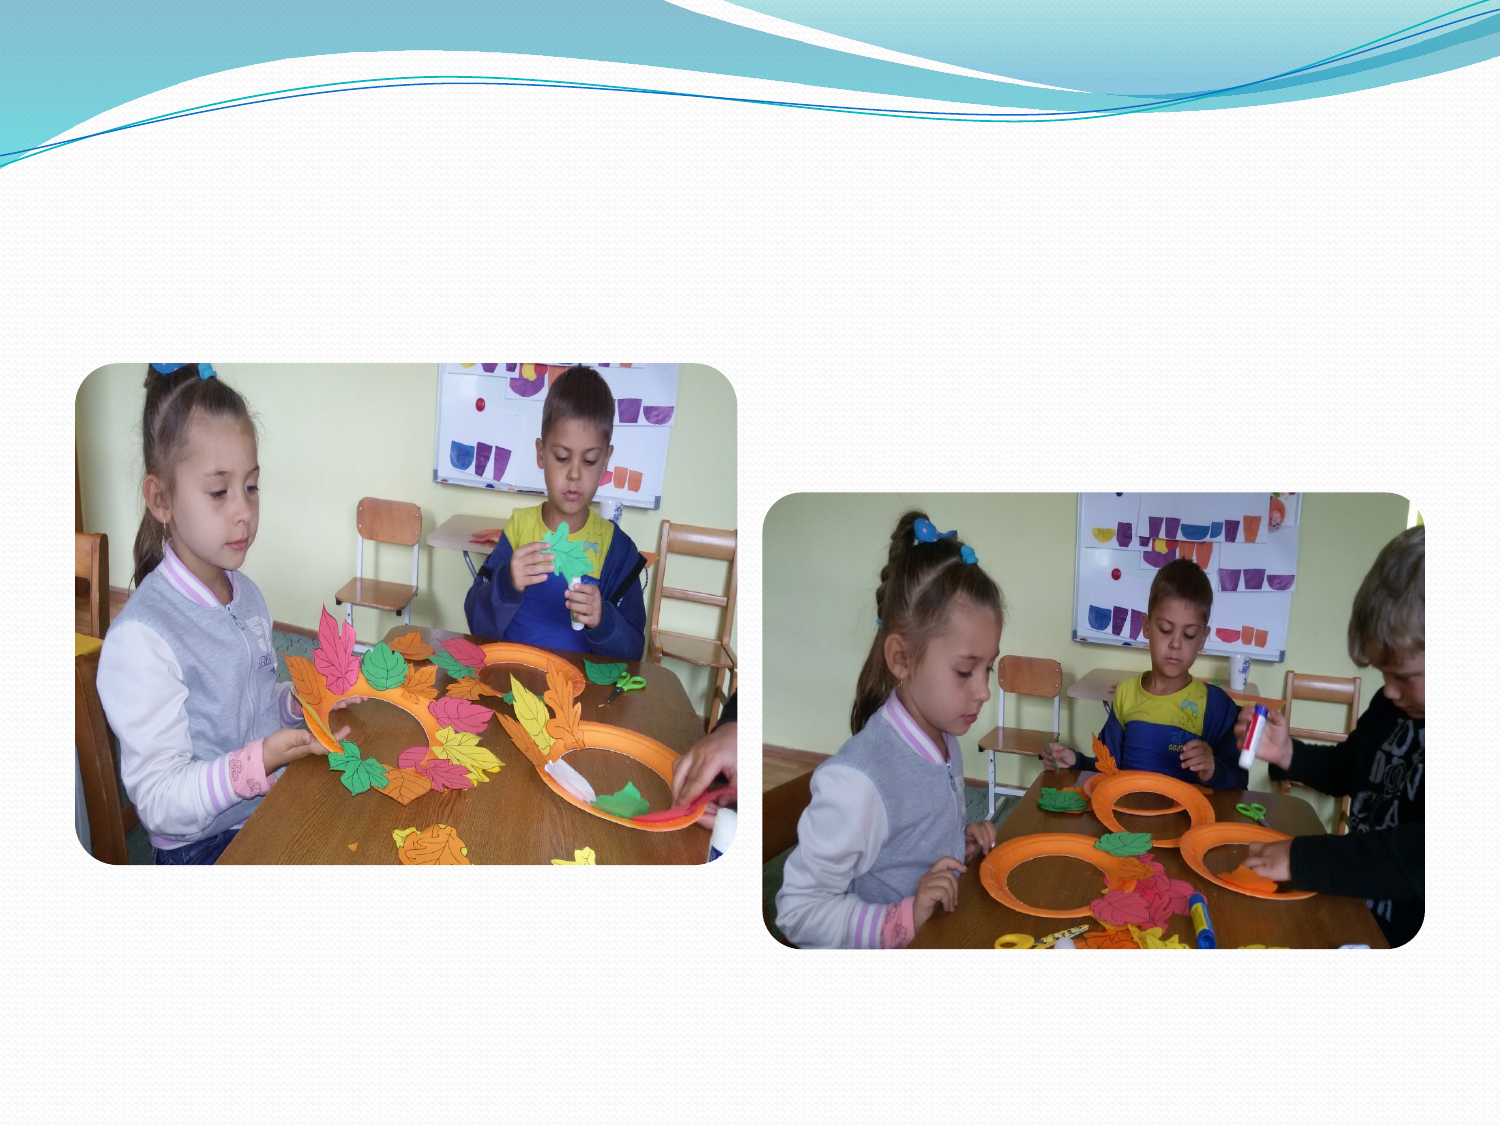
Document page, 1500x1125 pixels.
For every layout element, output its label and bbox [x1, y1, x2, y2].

list [762, 492, 1426, 950]
list [74, 362, 738, 866]
